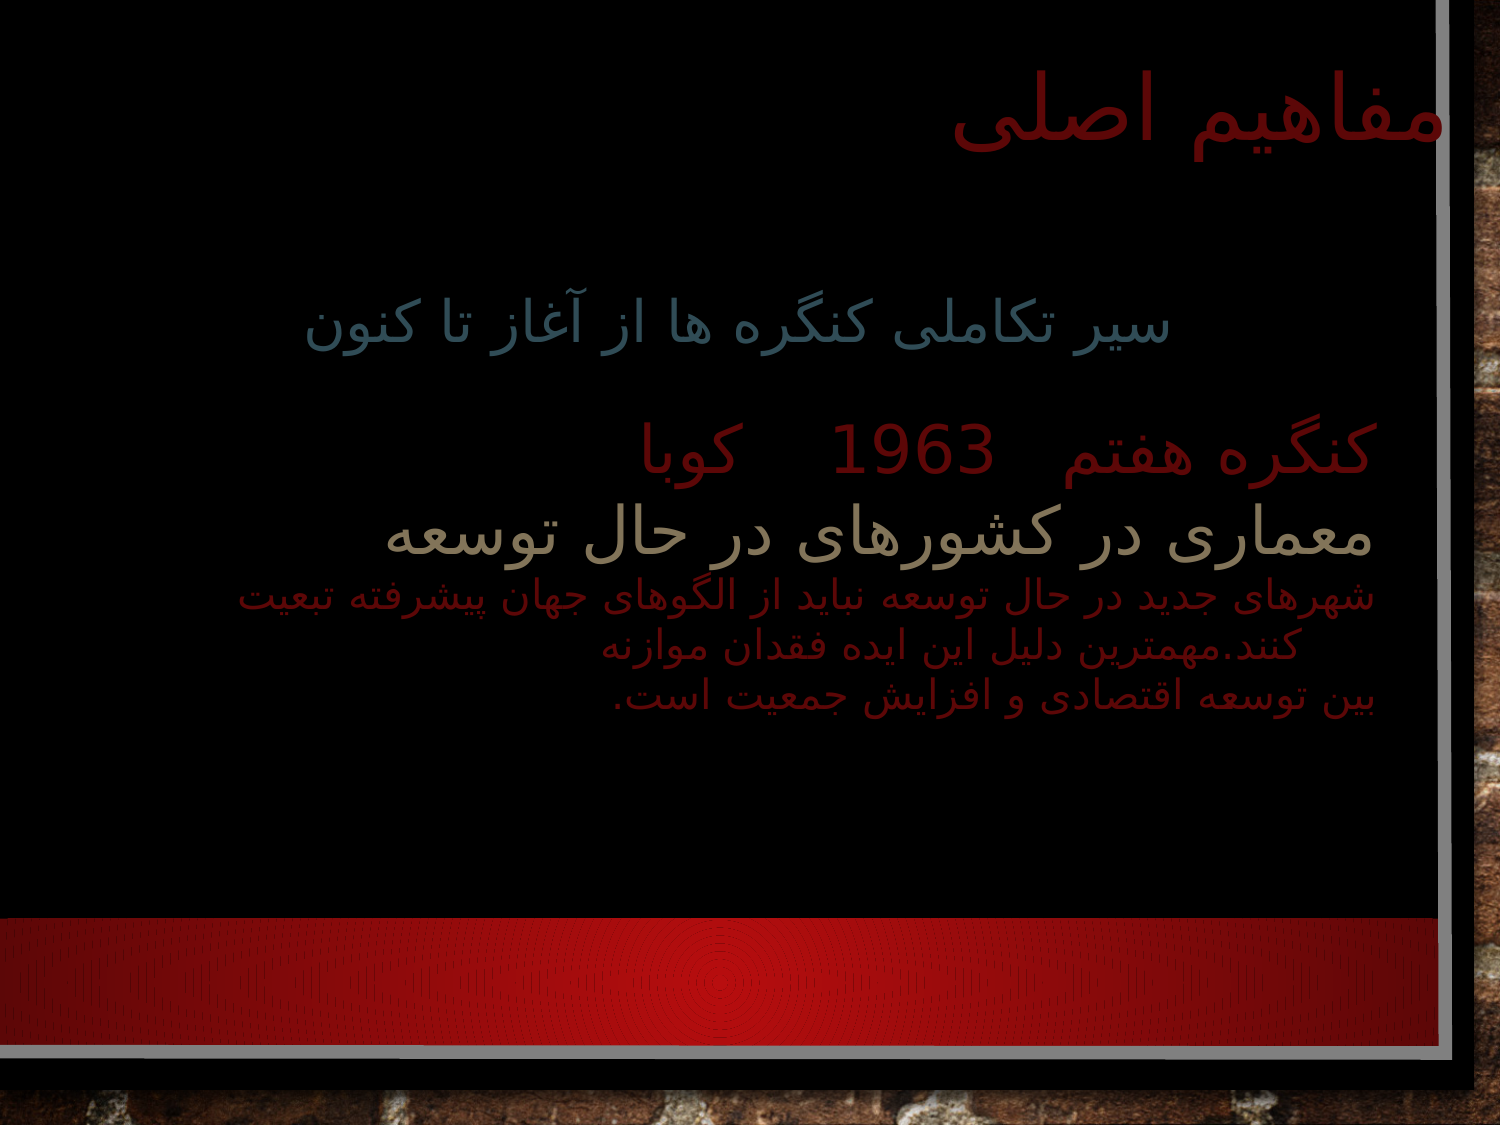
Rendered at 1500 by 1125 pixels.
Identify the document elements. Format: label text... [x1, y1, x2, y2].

text_box کنگره هفتم 1963 کوبا معماری در کشورهای در حال توسعه شهرهای جدید در حال توسعه نباید از الگوهای جهان پیشرفته تبعیت کنند.مهمترین دلیل این ایده فقدان موازنه بین توسعه اقتصادی و افزایش جمعیت است. [162, 399, 1438, 1120]
text_box مفاهیم اصلی [171, 0, 1451, 161]
list سیر تکاملی کنگره ها از آغاز تا کنون [112, 262, 1425, 400]
picture [0, 0, 1500, 1125]
